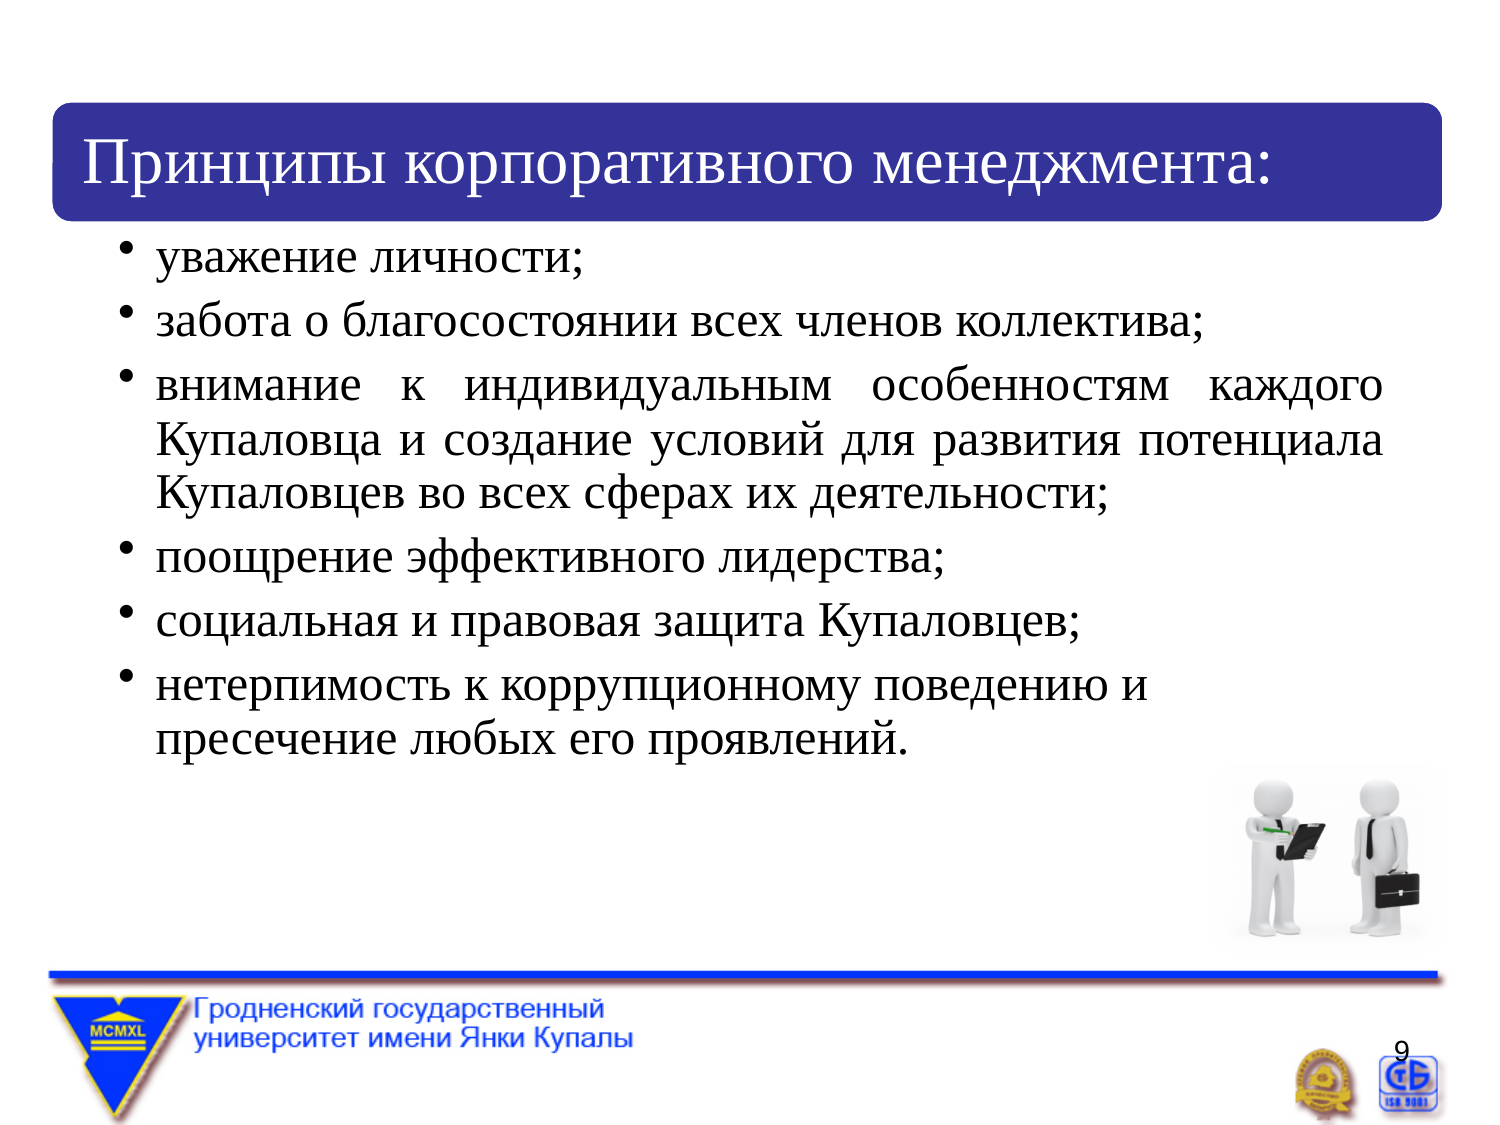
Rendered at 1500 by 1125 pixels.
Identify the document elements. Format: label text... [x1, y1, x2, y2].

slide_number 9 [1074, 1024, 1425, 1103]
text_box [50, 96, 1445, 858]
picture [0, 0, 1500, 1125]
